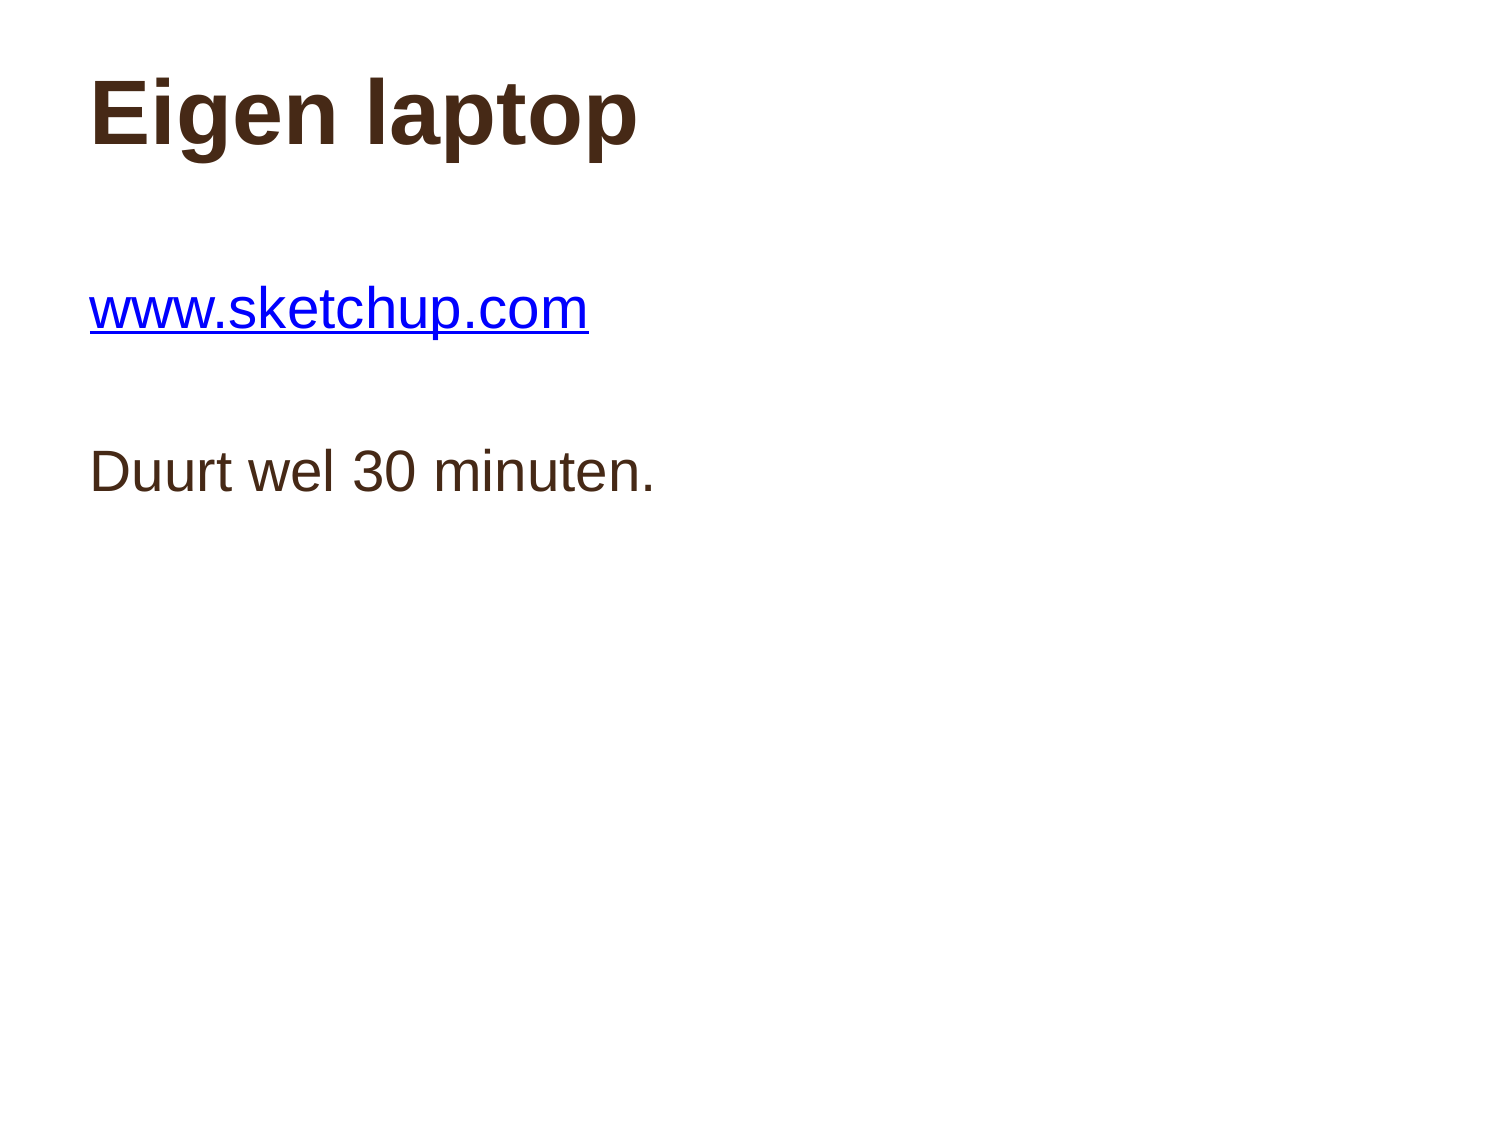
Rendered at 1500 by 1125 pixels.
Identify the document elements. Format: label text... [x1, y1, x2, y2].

title Eigen laptop [75, 45, 1425, 233]
list www.sketchup.com Duurt wel 30 minuten. [75, 262, 1425, 1005]
